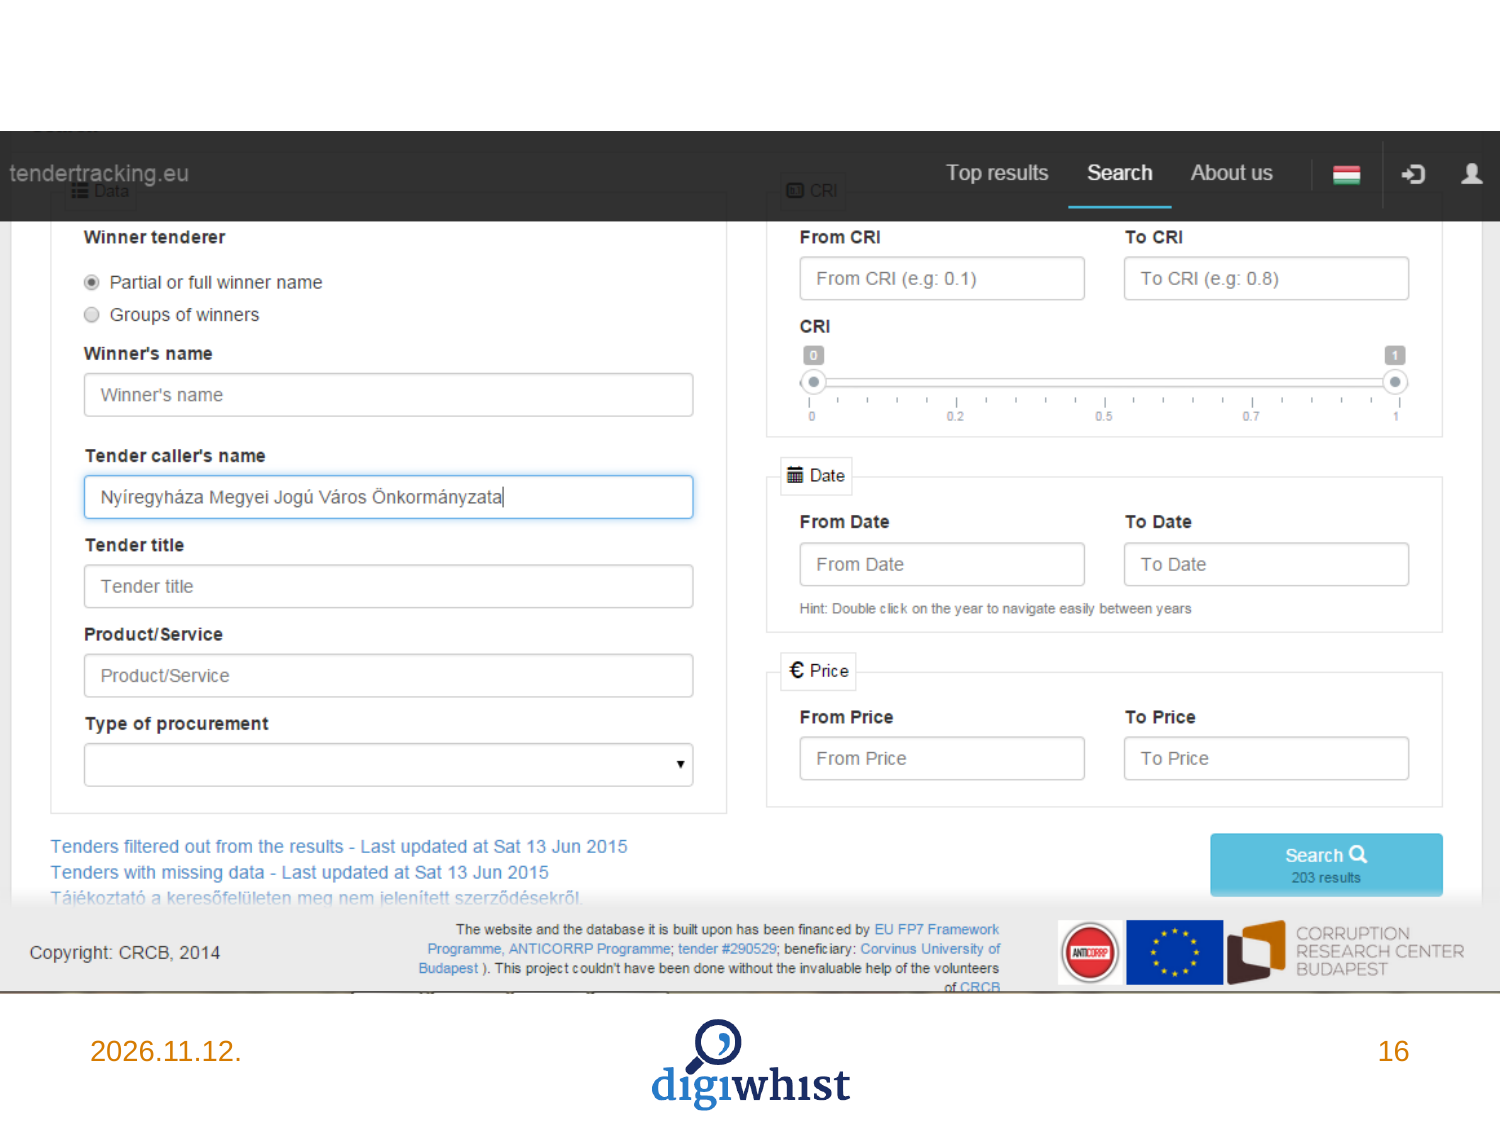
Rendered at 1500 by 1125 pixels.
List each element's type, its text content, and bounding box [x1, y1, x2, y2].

picture [642, 1012, 858, 1115]
slide_number 16 [1074, 1024, 1426, 1103]
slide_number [74, 1024, 426, 1103]
picture [0, 131, 1500, 994]
